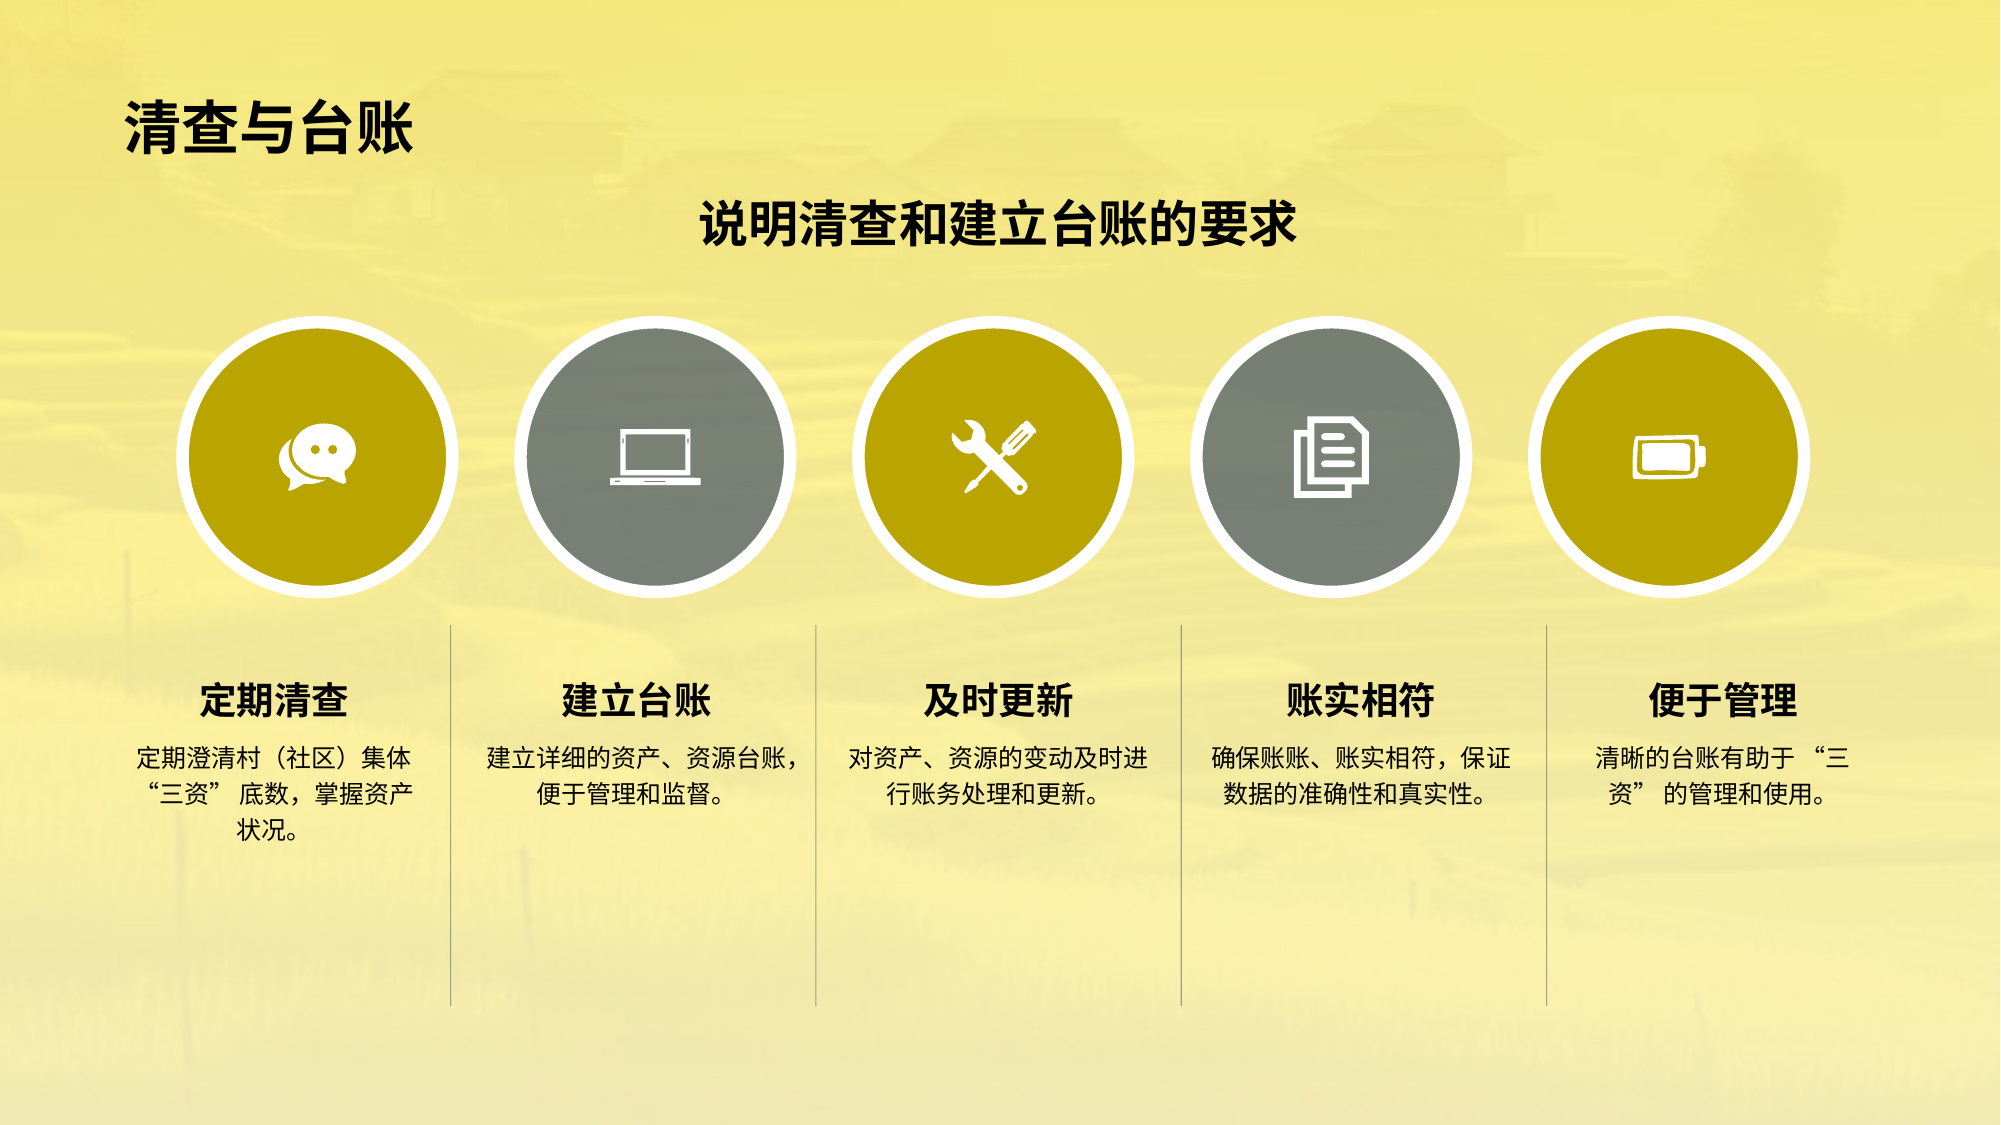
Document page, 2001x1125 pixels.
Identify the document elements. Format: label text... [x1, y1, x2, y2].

title 清查与台账 [108, 21, 1890, 169]
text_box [108, 185, 1890, 1007]
